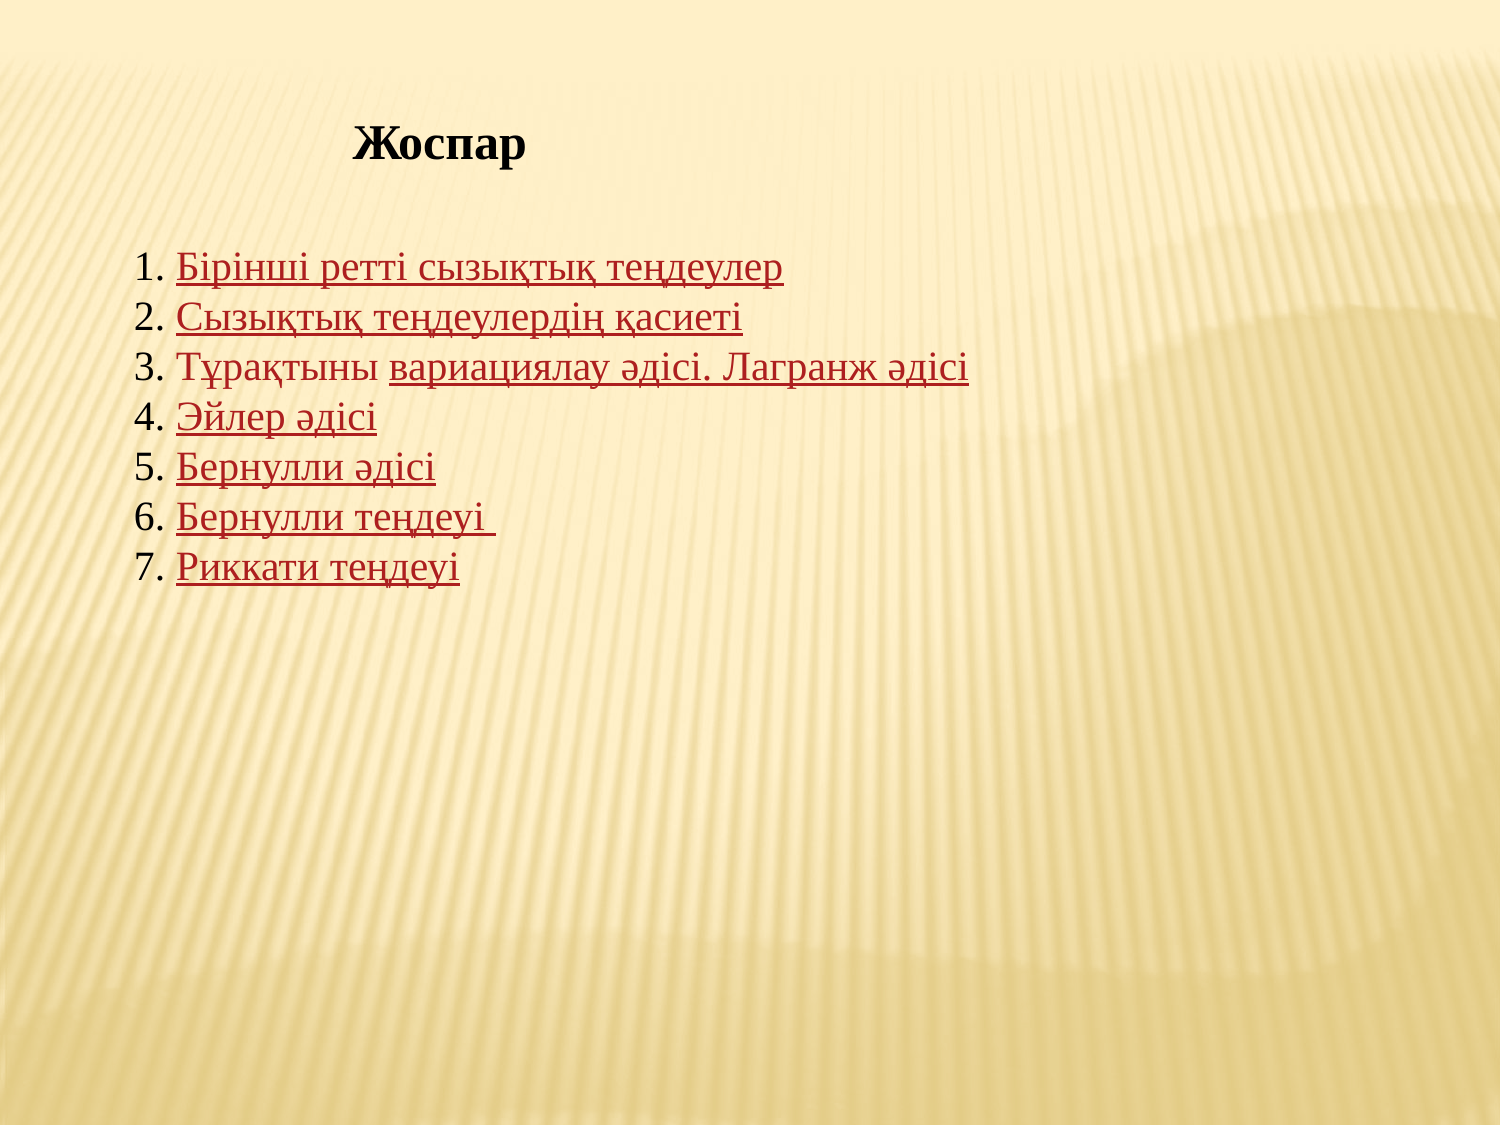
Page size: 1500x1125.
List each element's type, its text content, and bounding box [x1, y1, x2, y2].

text_box 1. Бірінші ретті сызықтық теңдеулер 2. Сызықтық теңдеулердің қасиеті 3. Тұрақтыны вариациялау әдісі. Лагранж әдісі 4. Эйлер әдісі 5. Бернулли әдісі 6. Бернулли теңдеуі 7. Риккати теңдеуі [118, 231, 1097, 597]
text_box Жоспар [337, 101, 542, 177]
